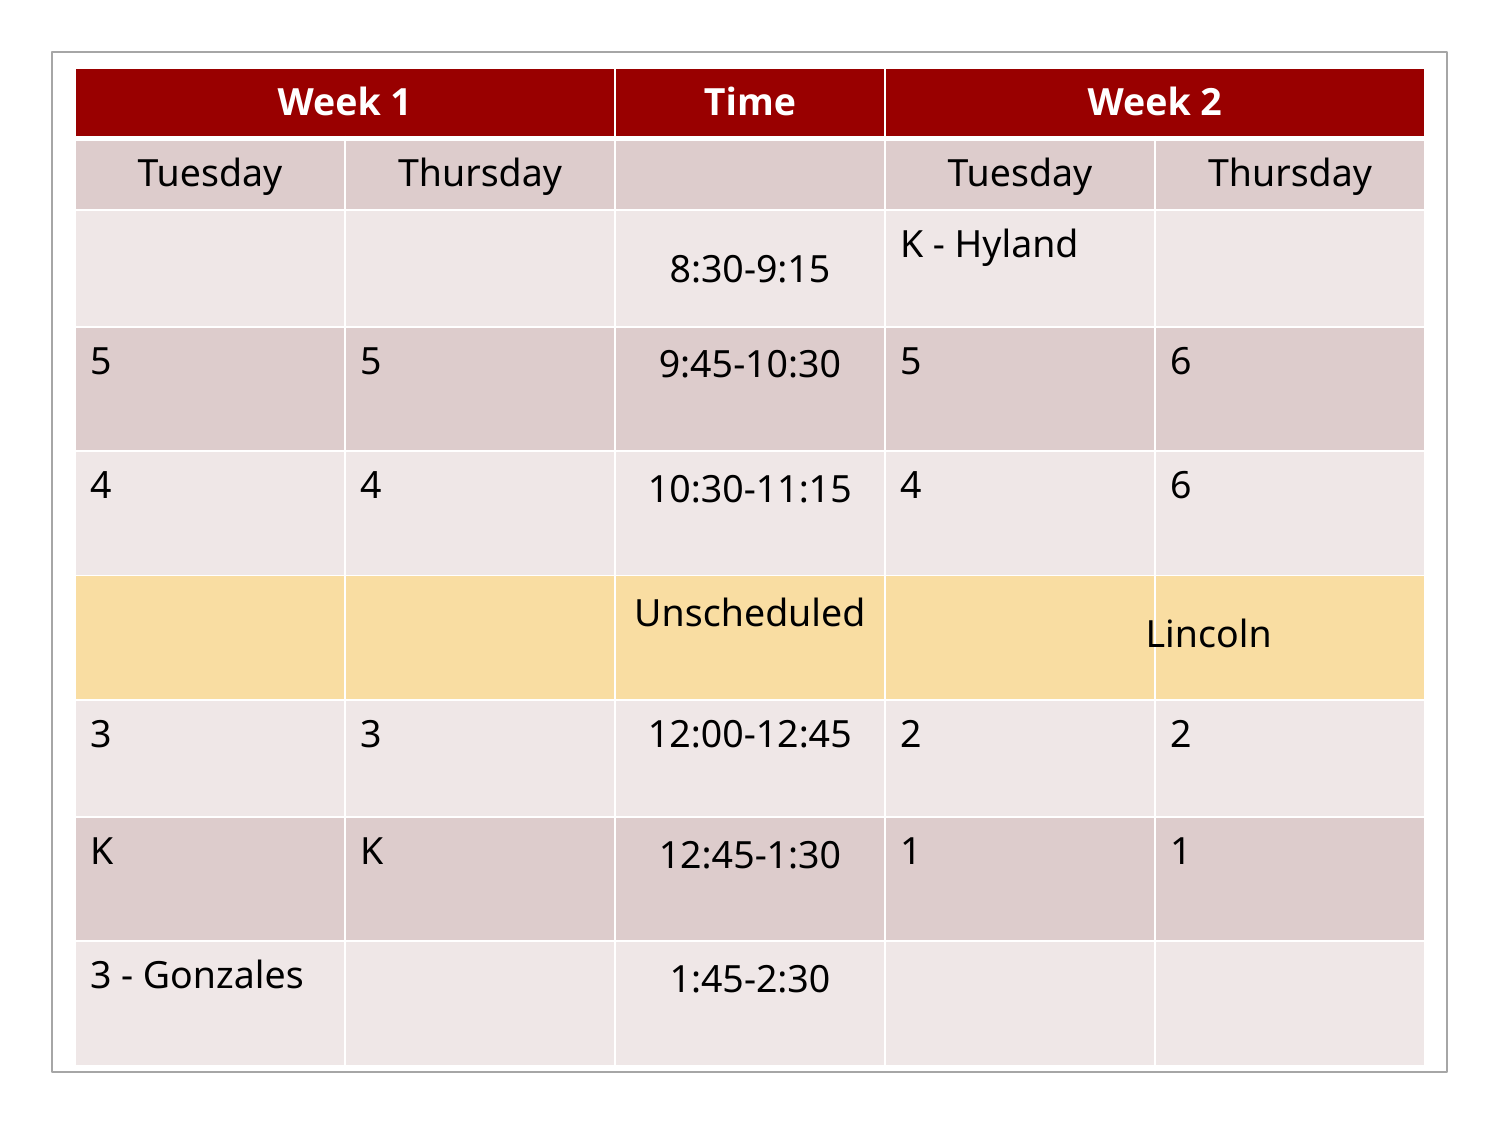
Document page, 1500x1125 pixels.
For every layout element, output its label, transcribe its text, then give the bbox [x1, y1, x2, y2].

table_cell 6 [1156, 452, 1424, 575]
table_cell 12:00-12:45 [616, 701, 884, 816]
table_cell [886, 942, 1154, 1065]
table_cell K - Hyland [886, 211, 1154, 326]
table_cell 1 [1156, 818, 1424, 940]
table_cell [76, 211, 344, 326]
table_cell 5 [76, 328, 344, 450]
table_header Week 1 [76, 69, 614, 136]
table_cell 10:30-11:15 [616, 452, 884, 575]
table_cell 9:45-10:30 [616, 328, 884, 450]
table_header Time [616, 69, 884, 136]
table_cell 4 [76, 452, 344, 575]
table_cell Thursday [1156, 141, 1424, 209]
table_cell 5 [346, 328, 614, 450]
table_cell [346, 942, 614, 1065]
text_box Lincoln [1130, 602, 1334, 663]
table_cell 2 [886, 701, 1154, 816]
table_cell 8:30-9:15 [616, 211, 884, 326]
table_cell Thursday [346, 141, 614, 209]
table_cell 5 [886, 328, 1154, 450]
table_cell 12:45-1:30 [616, 818, 884, 940]
table_cell [886, 576, 1154, 699]
table_cell K [346, 818, 614, 940]
table_cell 3 [346, 701, 614, 816]
table_cell 3 [76, 701, 344, 816]
table_cell [76, 576, 344, 699]
table_cell Tuesday [76, 141, 344, 209]
table_cell 1:45-2:30 [616, 942, 884, 1065]
table_cell 3 - Gonzales [76, 942, 344, 1065]
table_cell [616, 141, 884, 209]
table_cell [1156, 211, 1424, 326]
table_cell Tuesday [886, 141, 1154, 209]
table_cell [346, 576, 614, 699]
table_cell [1156, 942, 1424, 1065]
table_cell 4 [886, 452, 1154, 575]
table_cell [1156, 576, 1424, 699]
table_cell 4 [346, 452, 614, 575]
table_cell 1 [886, 818, 1154, 940]
table_cell Unscheduled [616, 576, 884, 699]
table_cell [346, 211, 614, 326]
table_cell K [76, 818, 344, 940]
table_header Week 2 [886, 69, 1424, 136]
table_cell 6 [1156, 328, 1424, 450]
table_cell 2 [1156, 701, 1424, 816]
